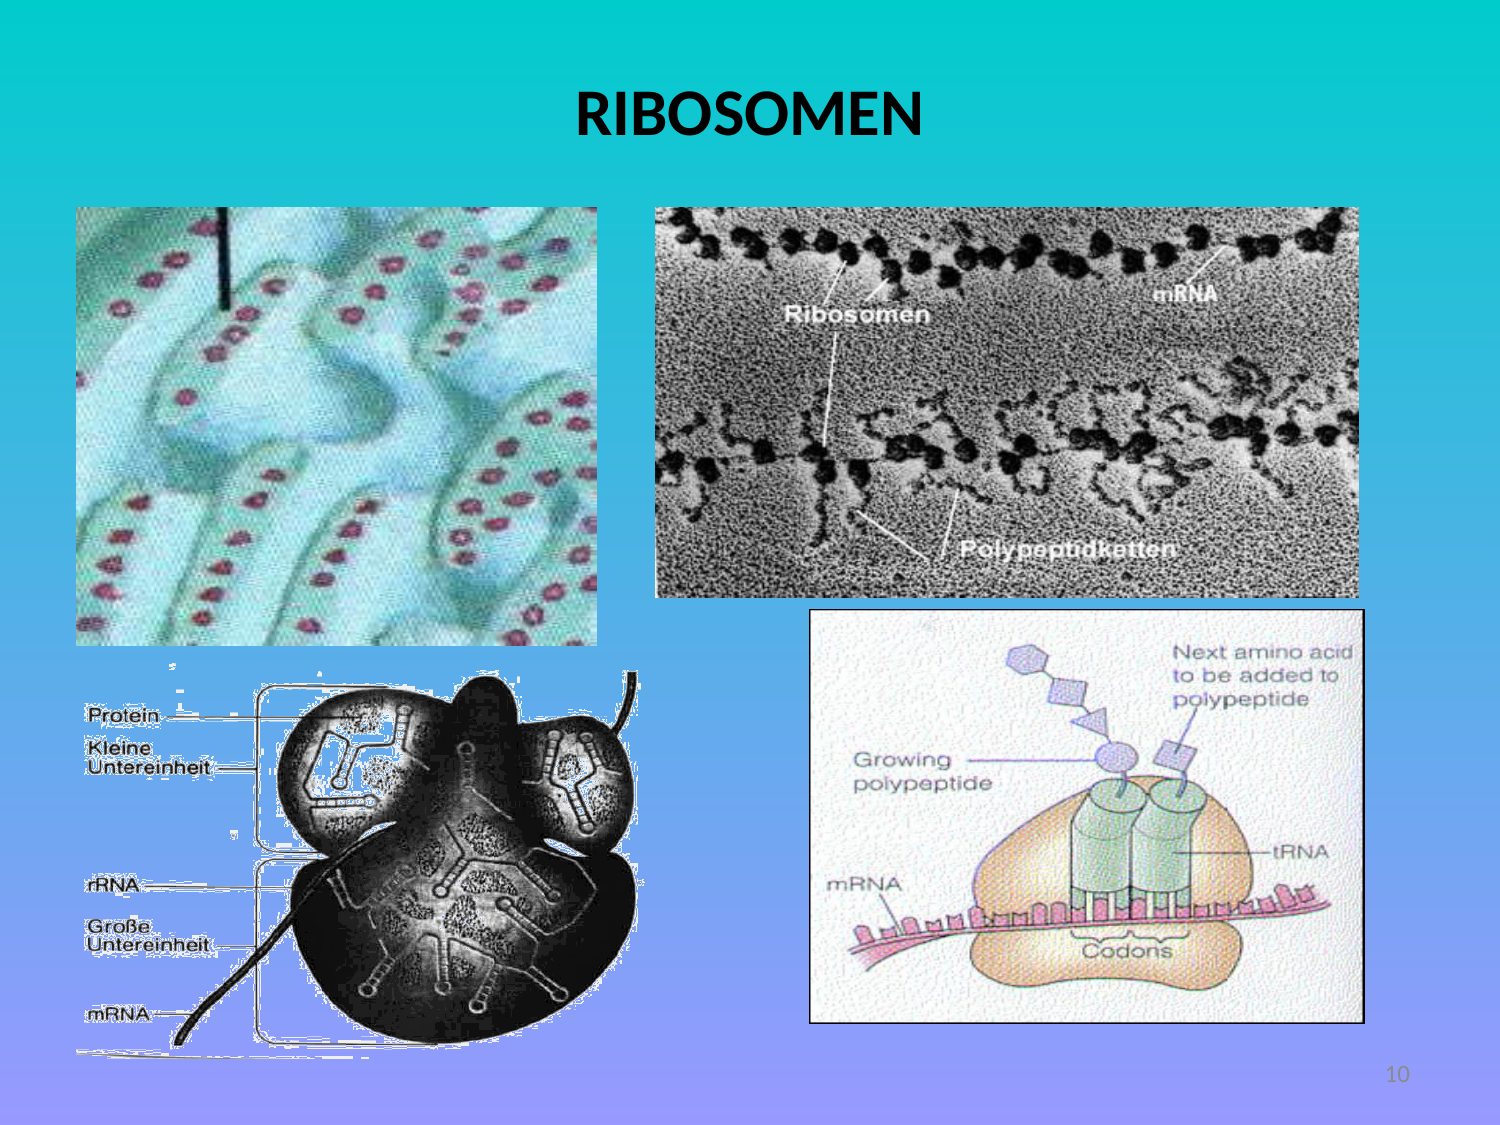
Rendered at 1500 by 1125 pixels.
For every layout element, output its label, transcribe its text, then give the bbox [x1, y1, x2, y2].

picture [76, 663, 692, 1059]
picture [808, 609, 1365, 1024]
picture [76, 207, 597, 646]
title RIBOSOMEN [75, 45, 1425, 173]
slide_number 10 [1074, 1042, 1425, 1103]
picture [655, 207, 1359, 599]
